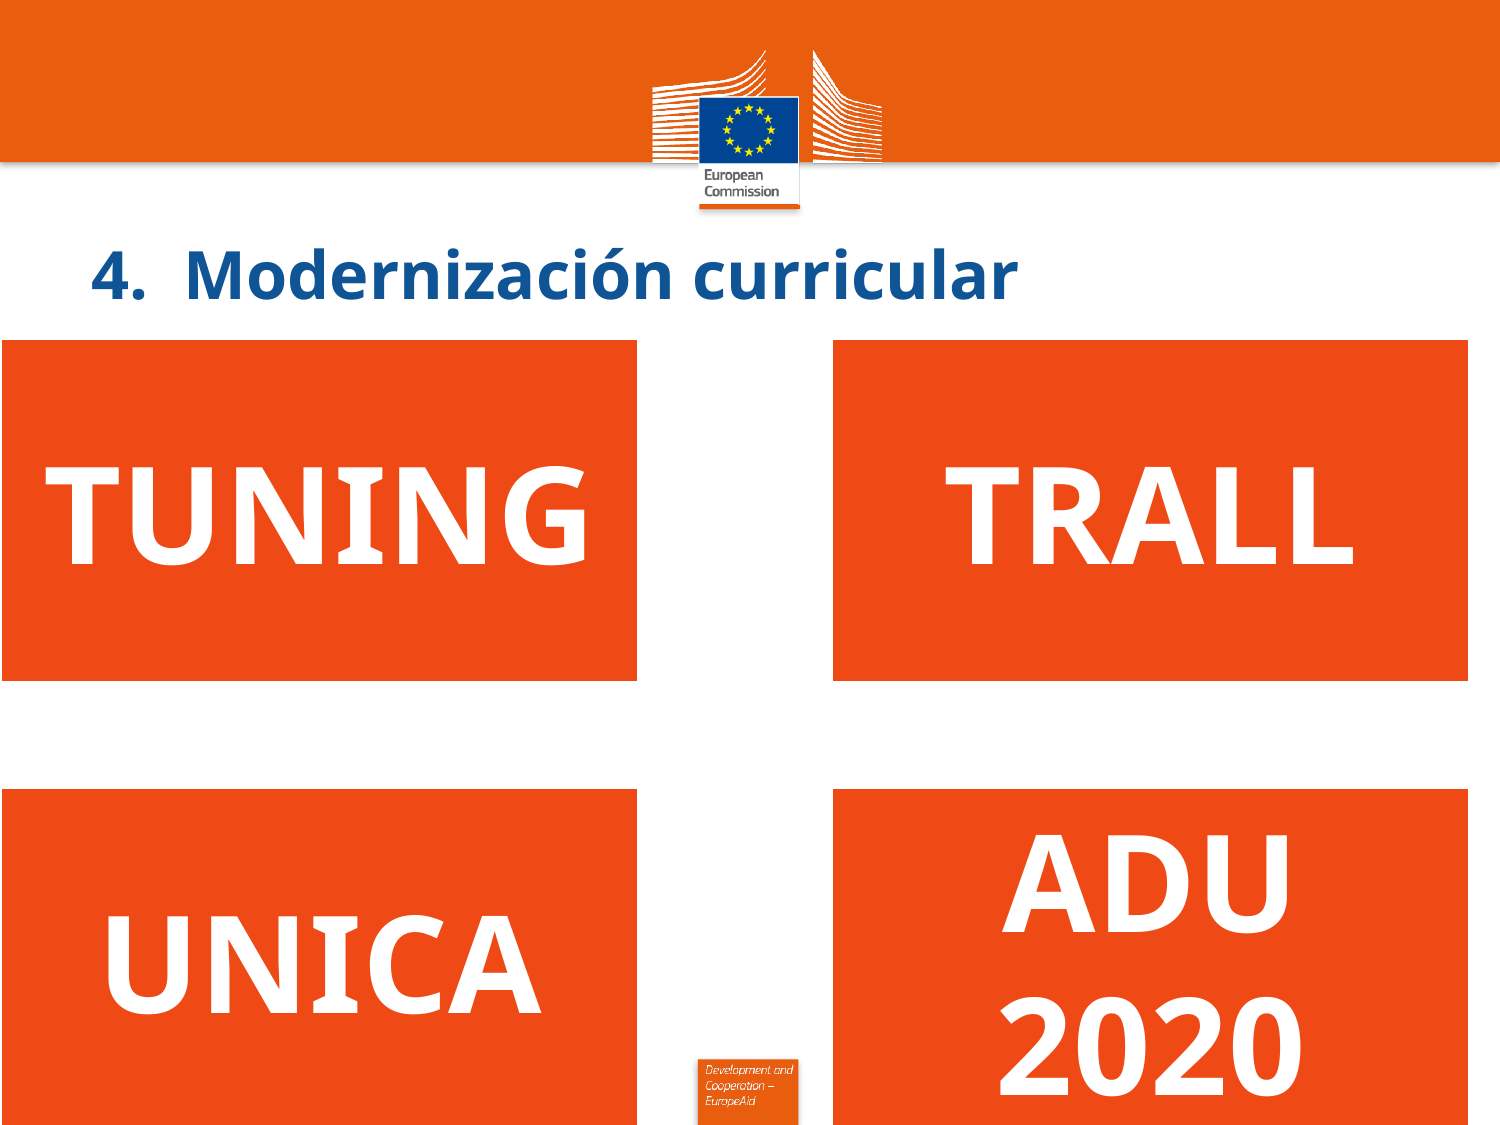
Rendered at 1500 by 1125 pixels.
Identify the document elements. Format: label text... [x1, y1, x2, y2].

title 4. Modernización curricular [76, 196, 1427, 336]
picture [615, 50, 882, 196]
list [0, 337, 1471, 1048]
picture [698, 1059, 799, 1125]
